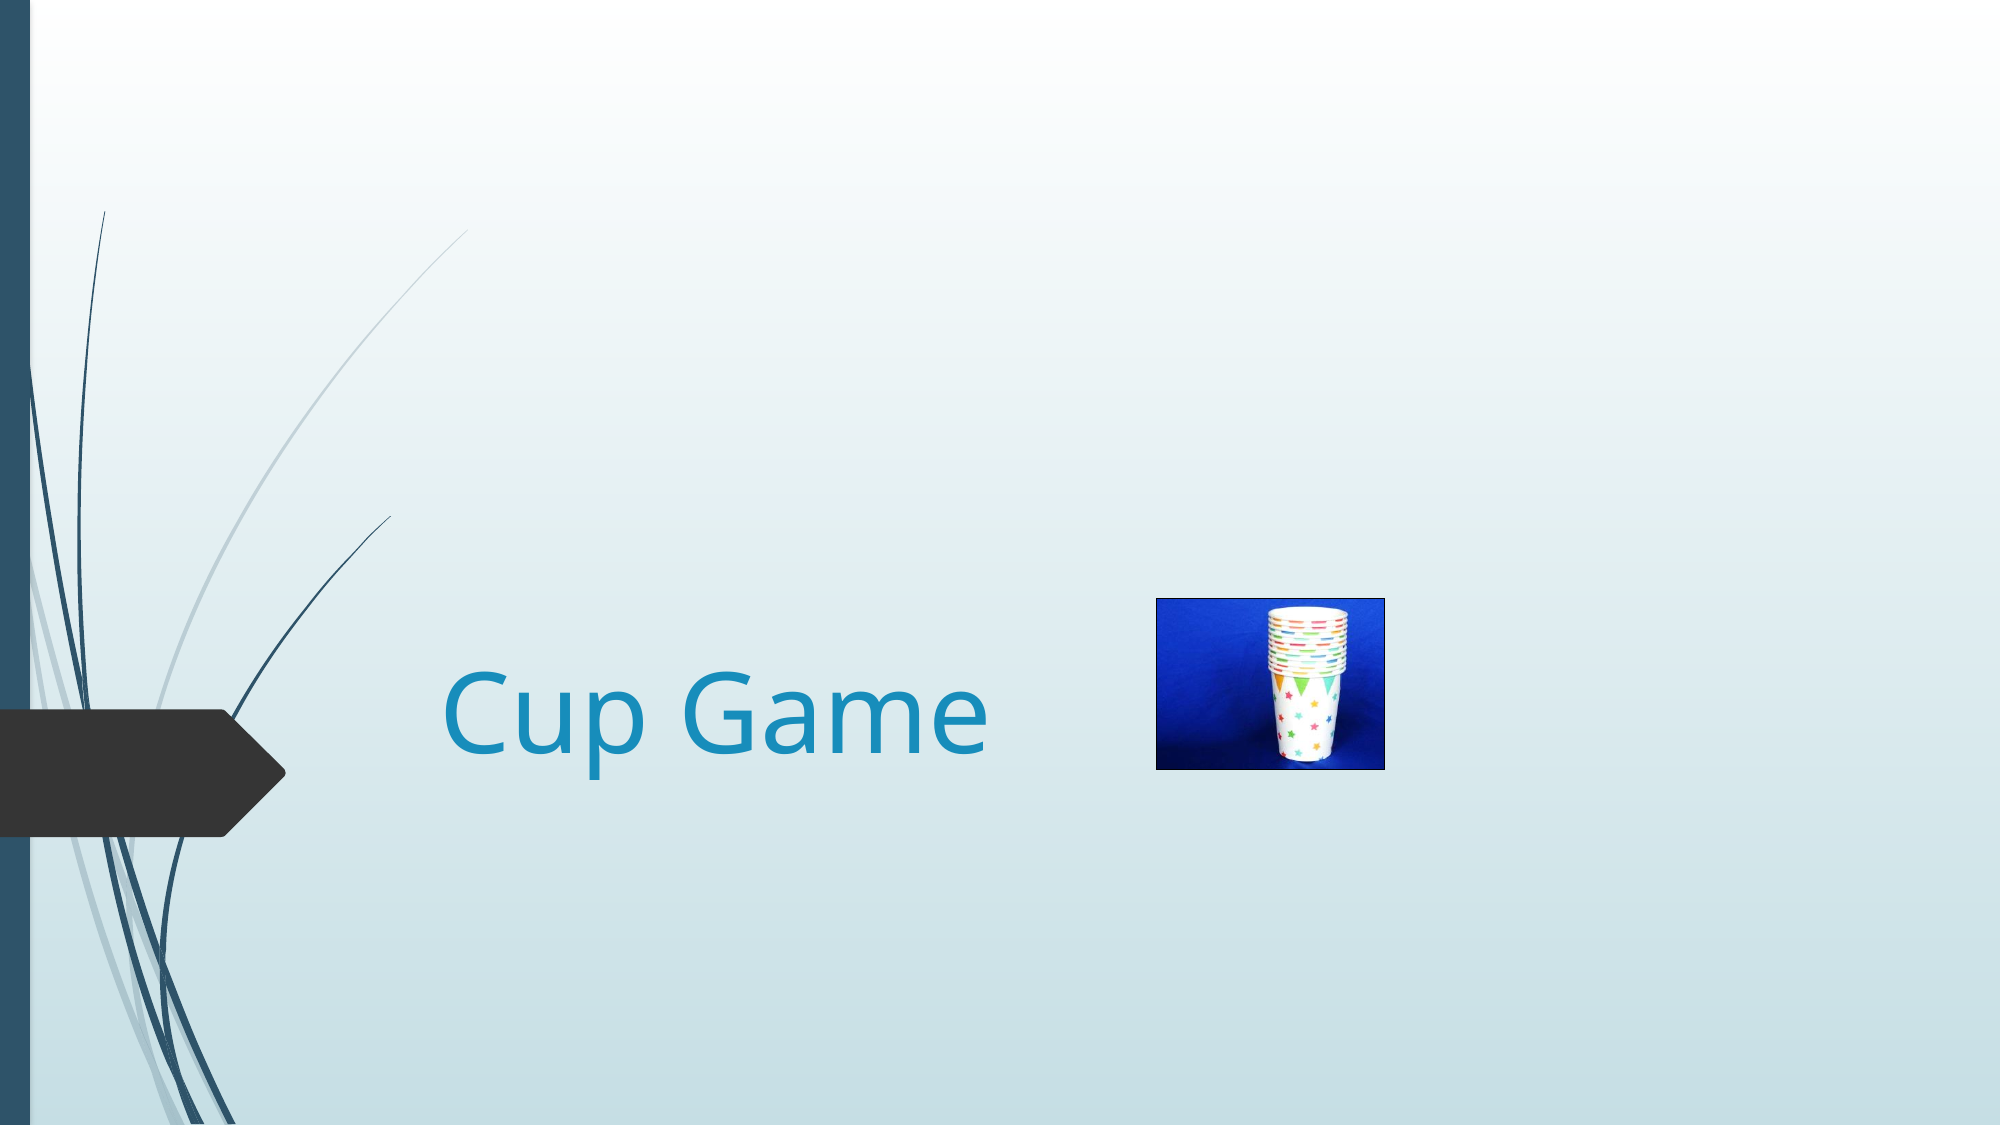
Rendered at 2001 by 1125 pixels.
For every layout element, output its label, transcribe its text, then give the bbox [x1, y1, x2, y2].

picture [1155, 597, 1385, 770]
title Cup Game [424, 412, 1888, 784]
